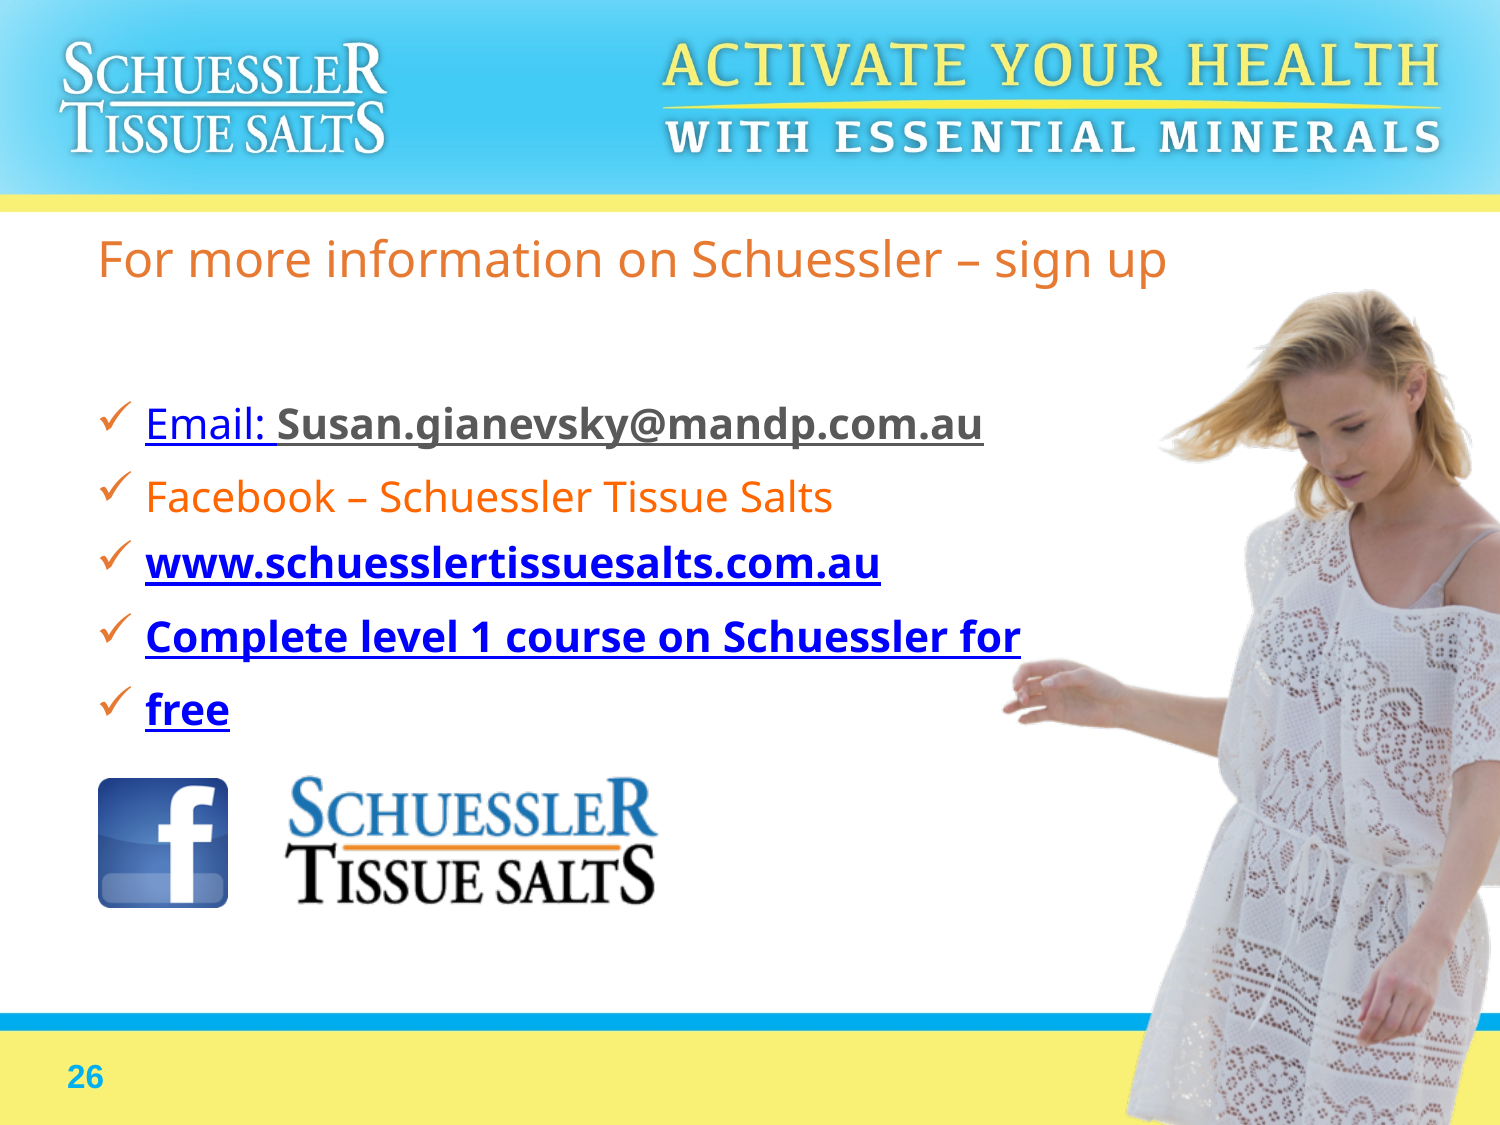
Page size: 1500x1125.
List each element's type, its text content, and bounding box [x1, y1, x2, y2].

title For more information on Schuessler – sign up [89, 219, 1410, 337]
slide_number 26 [33, 1047, 113, 1104]
list Email: Susan.gianevsky@mandp.com.au Facebook – Schuessler Tissue Salts www.schuesslertissuesalts.com.au Complete level 1 course on Schuessler for free [87, 337, 946, 753]
picture [0, 0, 1500, 1125]
